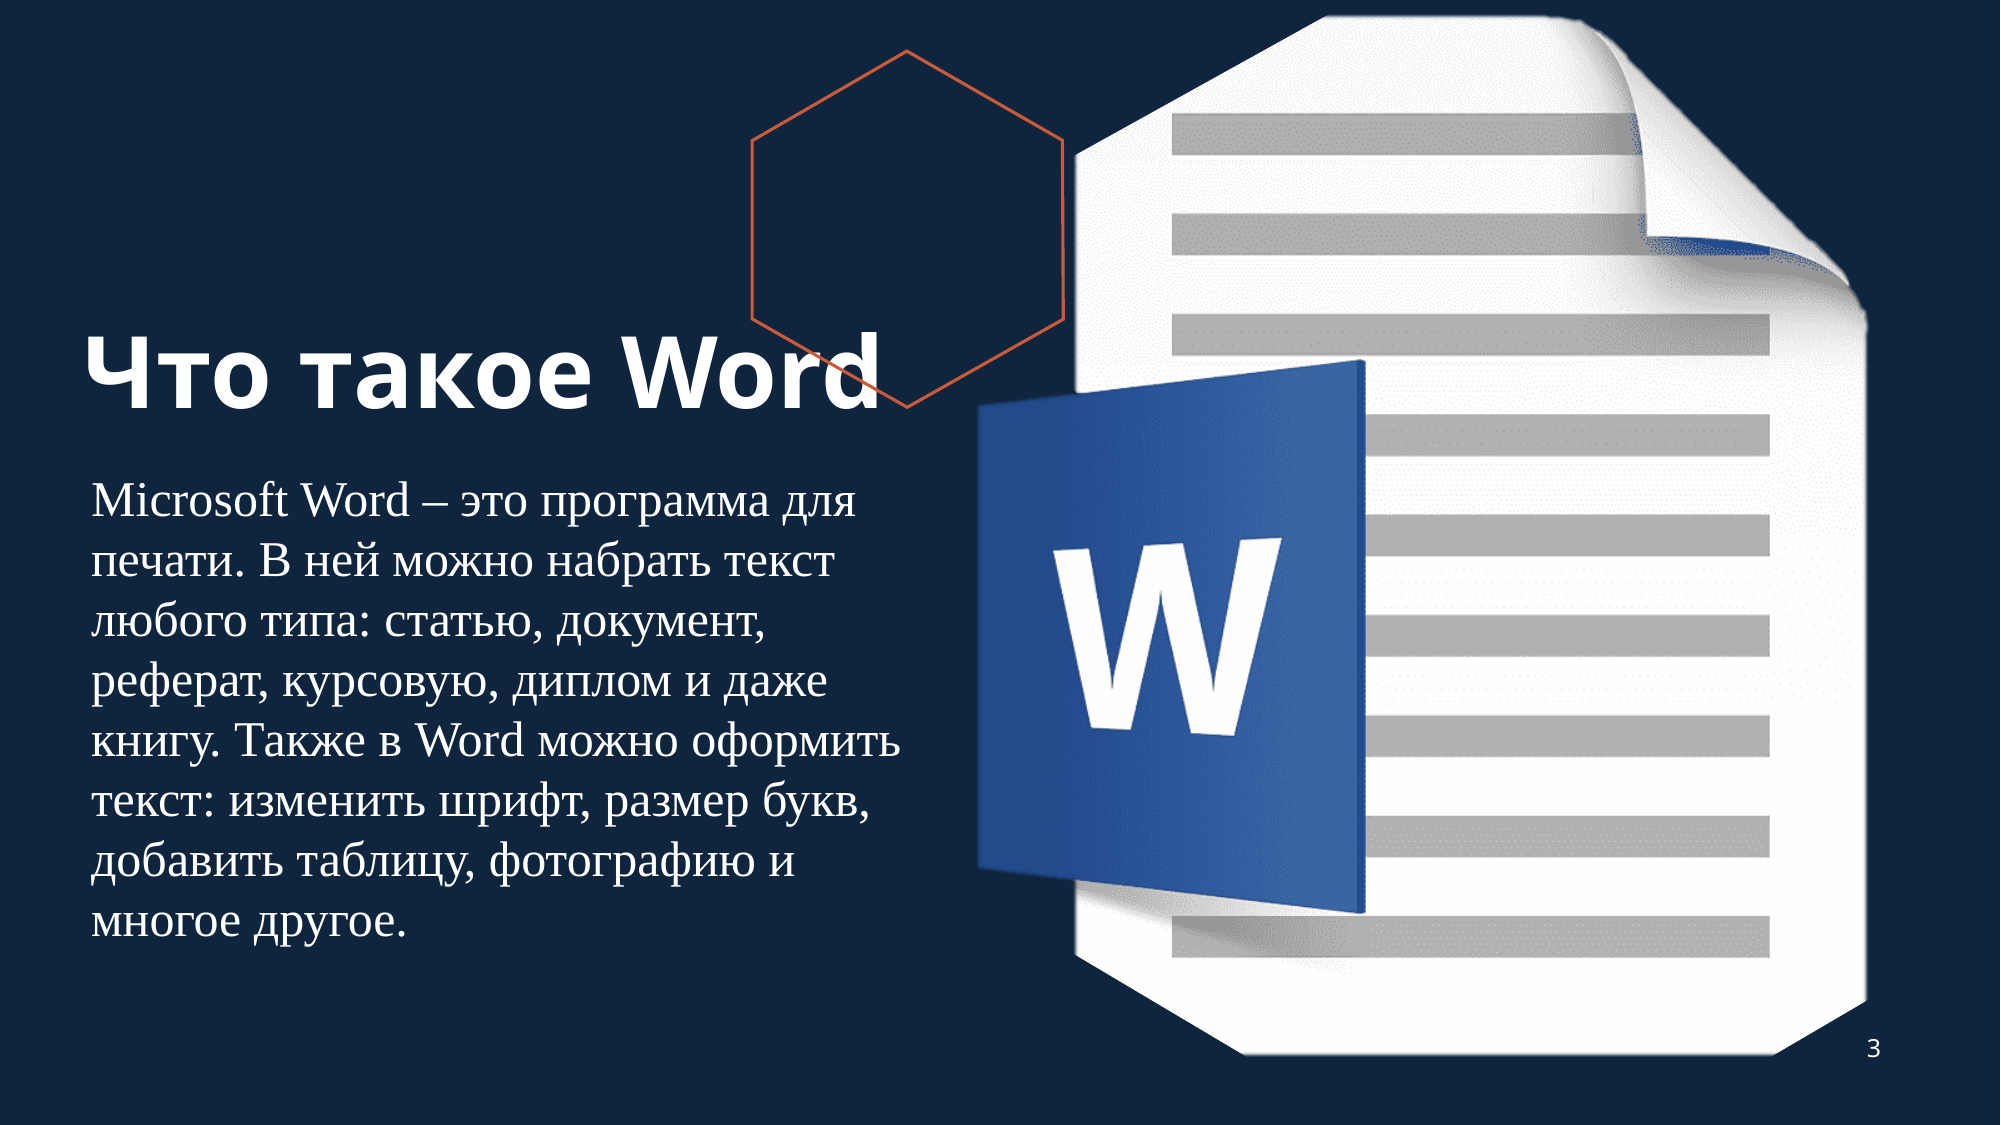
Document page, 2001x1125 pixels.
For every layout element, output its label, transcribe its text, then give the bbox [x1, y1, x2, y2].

list Microsoft Word – это программа для печати. В ней можно набрать текст любого типа: статью, документ, реферат, курсовую, диплом и даже книгу. Также в Word можно оформить текст: изменить шрифт, размер букв, добавить таблицу, фотографию и многое другое. [75, 458, 926, 964]
text_box [752, 51, 942, 408]
picture [942, 0, 2000, 1125]
title Что такое Word [68, 267, 908, 486]
